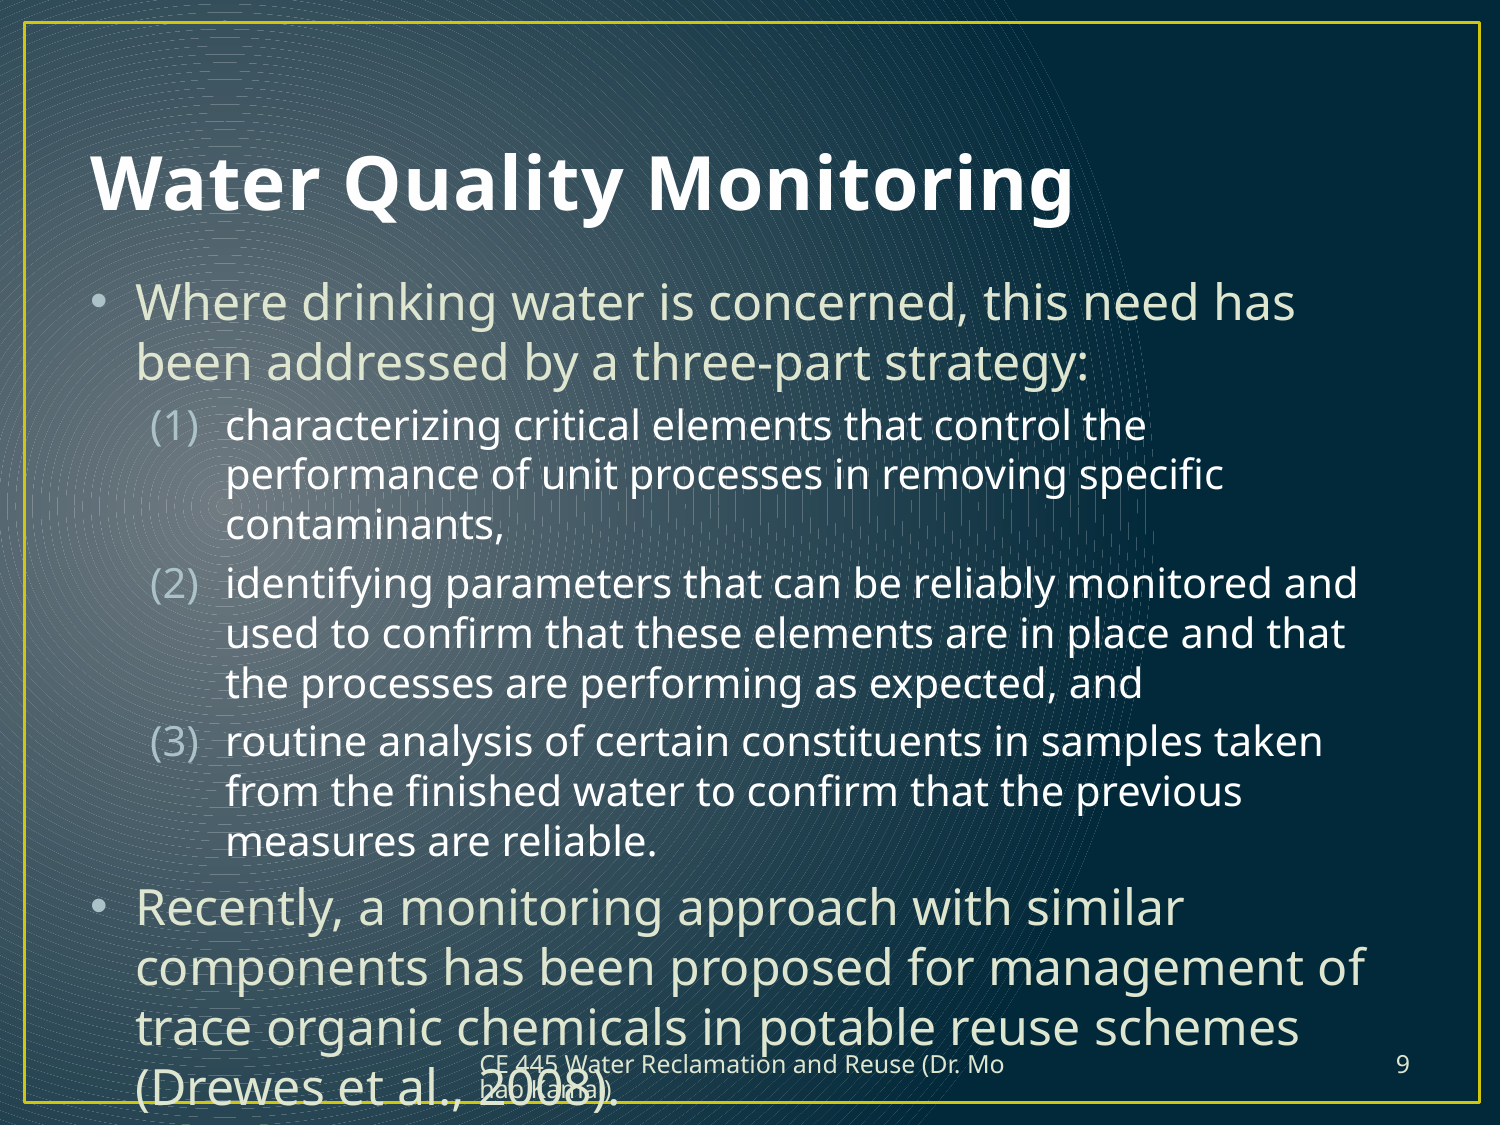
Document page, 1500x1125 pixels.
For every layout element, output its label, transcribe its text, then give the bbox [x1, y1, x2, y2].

list Where drinking water is concerned, this need has been addressed by a three-part strategy: characterizing critical elements that control the performance of unit processes in removing specific contaminants, identifying parameters that can be reliably monitored and used to confirm that these elements are in place and that the processes are performing as expected, and routine analysis of certain constituents in samples taken from the finished water to confirm that the previous measures are reliable. Recently, a monitoring approach with similar components has been proposed for management of trace organic chemicals in potable reuse schemes (Drewes et al., 2008). [75, 262, 1425, 1036]
slide_number 9 [1074, 1035, 1425, 1096]
picture [1056, 1036, 1074, 1045]
picture [1036, 1036, 1049, 1045]
footer CE 445 Water Reclamation and Reuse (Dr. Mohab Kamal) [464, 1035, 1036, 1096]
title Water Quality Monitoring [75, 45, 1425, 233]
